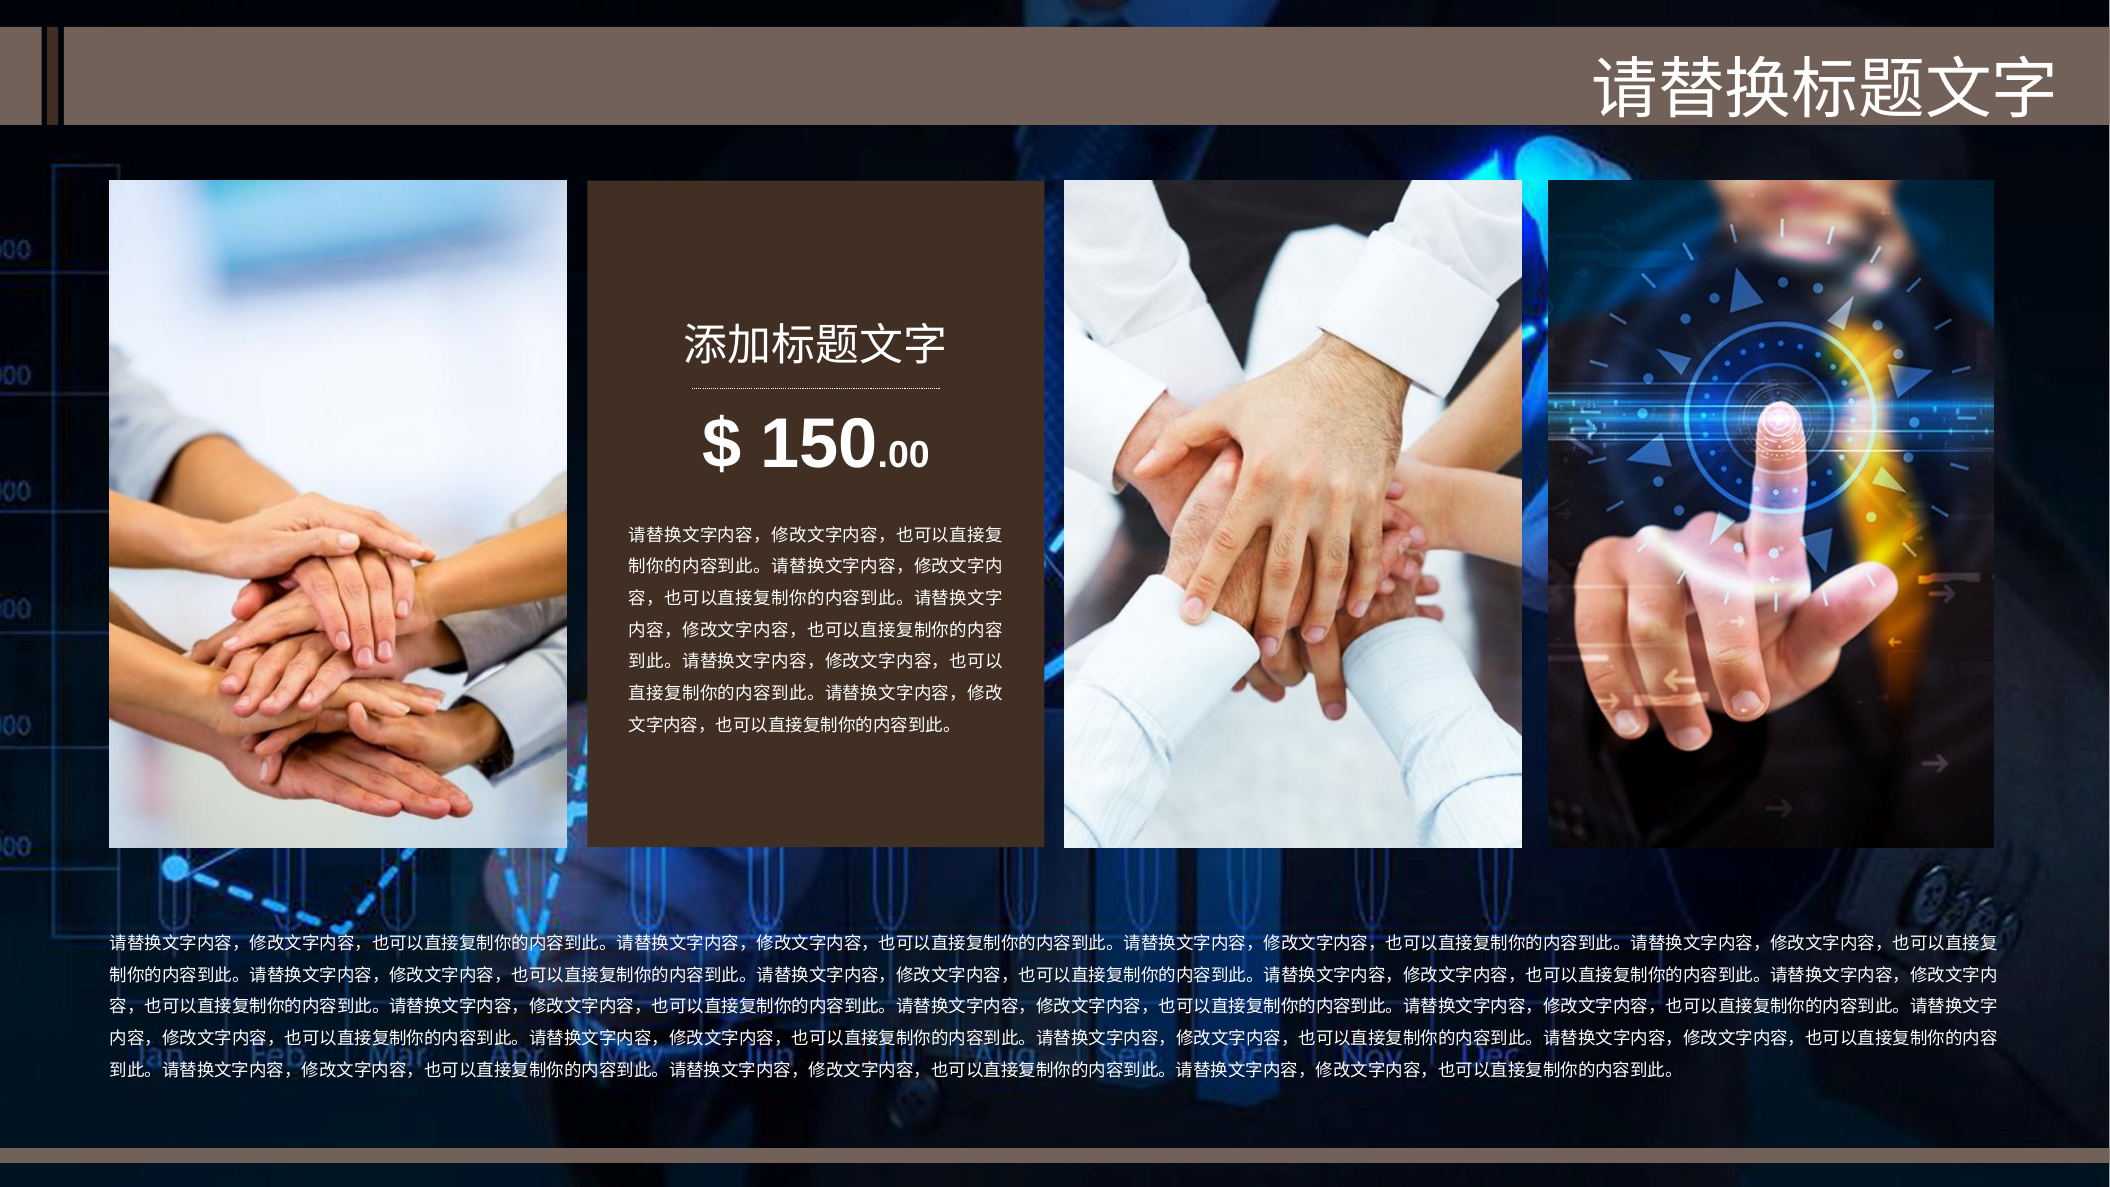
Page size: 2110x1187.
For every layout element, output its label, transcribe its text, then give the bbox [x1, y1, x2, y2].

text_box [0, 26, 43, 126]
picture [109, 180, 567, 848]
text_box 请替换文字内容，修改文字内容，也可以直接复制你的内容到此。请替换文字内容，修改文字内容，也可以直接复制你的内容到此。请替换文字内容，修改文字内容，也可以直接复制你的内容到此。请替换文字内容，修改文字内容，也可以直接复制你的内容到此。请替换文字内容，修改文字内容，也可以直接复制你的内容到此。请替换文字内容，修改文字内容，也可以直接复制你的内容到此。请替换文字内容，修改文字内容，也可以直接复制你的内容到此。请替换文字内容，修改文字内容，也可以直接复制你的内容到此。请替换文字内容，修改文字内容，也可以直接复制你的内容到此。请替换文字内容，修改文字内容，也可以直接复制你的内容到此。请替换文字内容，修改文字内容，也可以直接复制你的内容到此。请替换文字内容，修改文字内容，也可以直接复制你的内容到此。请替换文字内容，修改文字内容，也可以直接复制你的内容到此。请替换文字内容，修改文字内容，也可以直接复制你的内容到此。请替换文字内容，修改文字内容，也可以直接复制你的内容到此。请替换文字内容，修改文字内容，也可以直接复制你的内容到此。请替换文字内容，修改文字内容，也可以直接复制你的内容到此。请替换文字内容，修改文字内容，也可以直接复制你的内容到此。 [109, 921, 2000, 1080]
text_box [63, 26, 2110, 126]
text_box [586, 180, 1045, 848]
text_box [0, 1164, 2110, 1187]
text_box 添加标题文字 [667, 316, 964, 369]
text_box 请替换标题文字 [1576, 37, 2074, 133]
picture [1064, 180, 1522, 848]
picture [1548, 180, 1994, 848]
text_box [46, 26, 59, 126]
text_box [0, 1147, 2110, 1164]
text_box [0, 0, 2110, 1147]
text_box $ 150.00 [667, 397, 964, 482]
text_box 请替换文字内容，修改文字内容，也可以直接复制你的内容到此。请替换文字内容，修改文字内容，也可以直接复制你的内容到此。请替换文字内容，修改文字内容，也可以直接复制你的内容到此。请替换文字内容，修改文字内容，也可以直接复制你的内容到此。请替换文字内容，修改文字内容，也可以直接复制你的内容到此。 [628, 513, 1004, 735]
